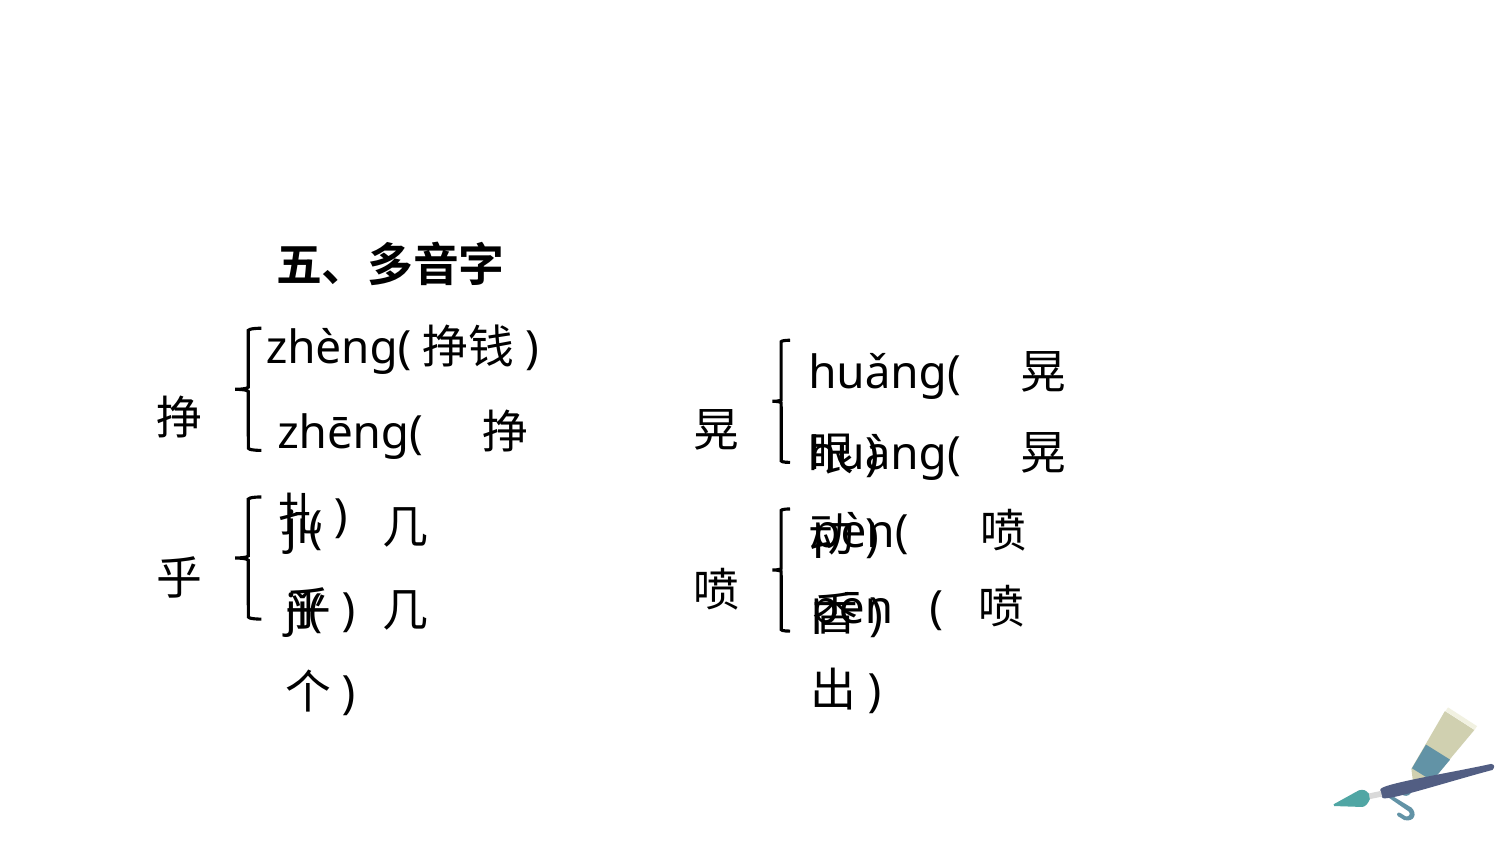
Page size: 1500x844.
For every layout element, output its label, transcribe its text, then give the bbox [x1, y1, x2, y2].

text_box huàng(晃动) [793, 388, 1081, 486]
text_box jǐ(几个) [270, 545, 443, 643]
text_box [772, 339, 791, 463]
text_box zhēng(挣扎) [262, 368, 544, 466]
text_box [772, 508, 791, 632]
text_box [235, 328, 262, 451]
text_box [235, 496, 262, 620]
text_box huǎng(晃眼) [793, 307, 1081, 388]
text_box 晃 [678, 366, 723, 464]
text_box jī(几乎) [270, 462, 443, 545]
text_box 挣 [141, 353, 207, 452]
text_box 乎 [141, 513, 223, 611]
text_box 五、多音字 [261, 200, 995, 628]
text_box 喷 [678, 525, 734, 623]
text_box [1358, 708, 1481, 844]
text_box zhèng(挣钱) [251, 310, 554, 380]
text_box pèn(喷香) [797, 467, 1041, 565]
text_box pēn (喷出) [796, 543, 1039, 641]
text_box [798, 212, 1297, 612]
